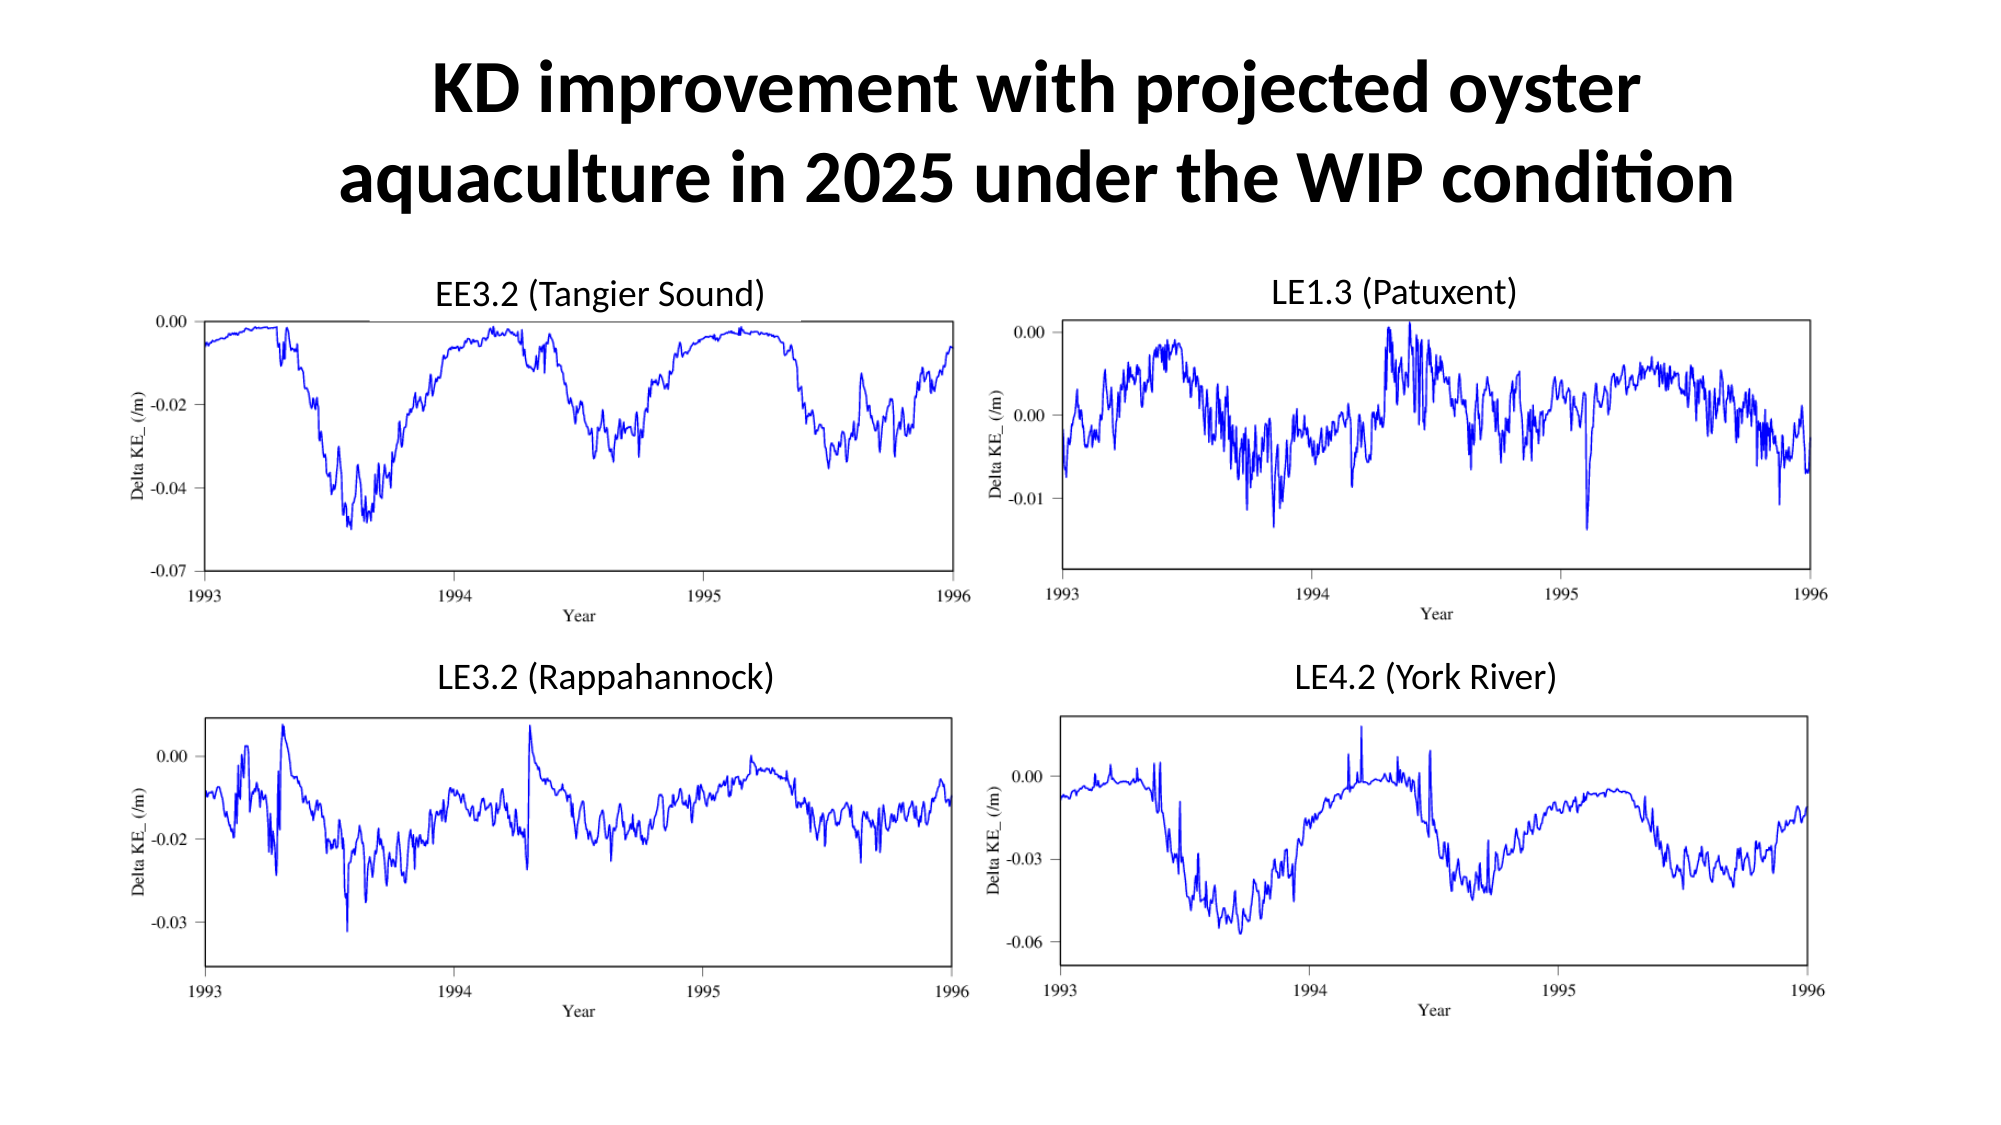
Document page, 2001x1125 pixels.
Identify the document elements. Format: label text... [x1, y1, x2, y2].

picture [979, 654, 1839, 1025]
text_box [346, 259, 1671, 706]
picture [118, 261, 346, 632]
picture [1671, 260, 1837, 623]
text_box KD improvement with projected oyster aquaculture in 2025 under the WIP condition [304, 30, 1772, 225]
picture [122, 655, 977, 1023]
